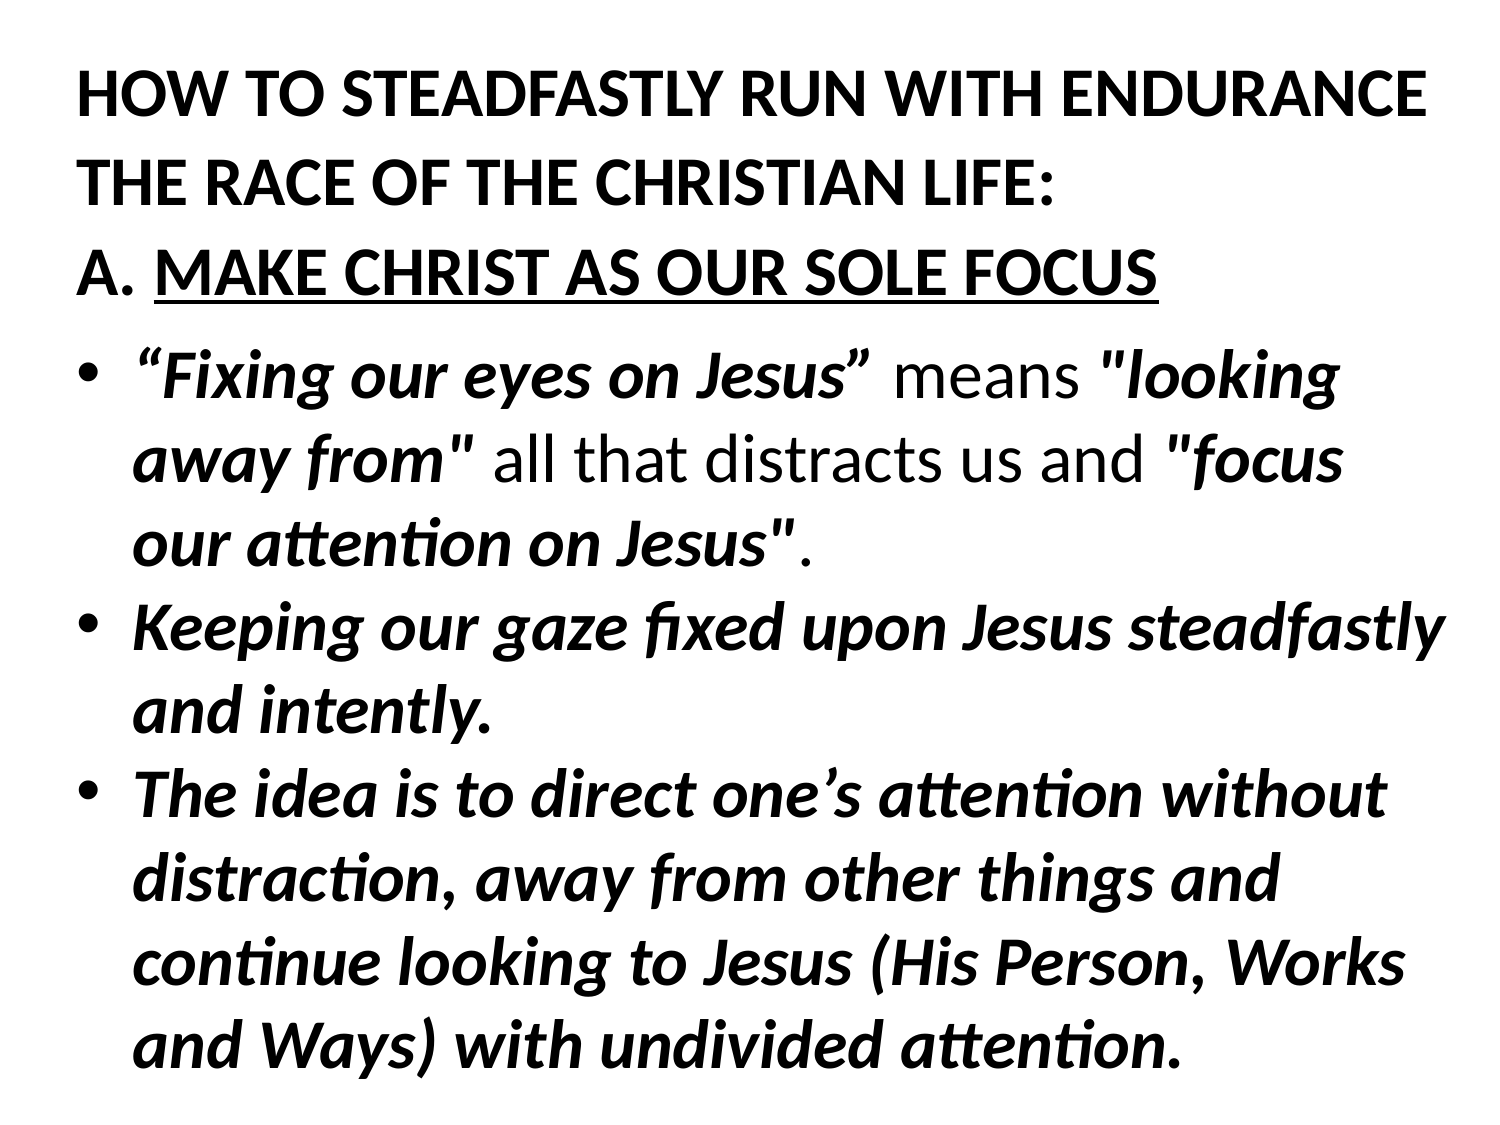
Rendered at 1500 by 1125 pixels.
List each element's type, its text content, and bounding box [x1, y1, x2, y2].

text_box HOW TO STEADFASTLY RUN WITH ENDURANCE THE RACE OF THE CHRISTIAN LIFE: A. MAKE CHRIST AS OUR SOLE FOCUS “Fixing our eyes on Jesus” means "looking away from" all that distracts us and "focus our attention on Jesus". Keeping our gaze fixed upon Jesus steadfastly and intently. The idea is to direct one’s attention without distraction, away from other things and continue looking to Jesus (His Person, Works and Ways) with undivided attention. [61, 33, 1468, 1125]
